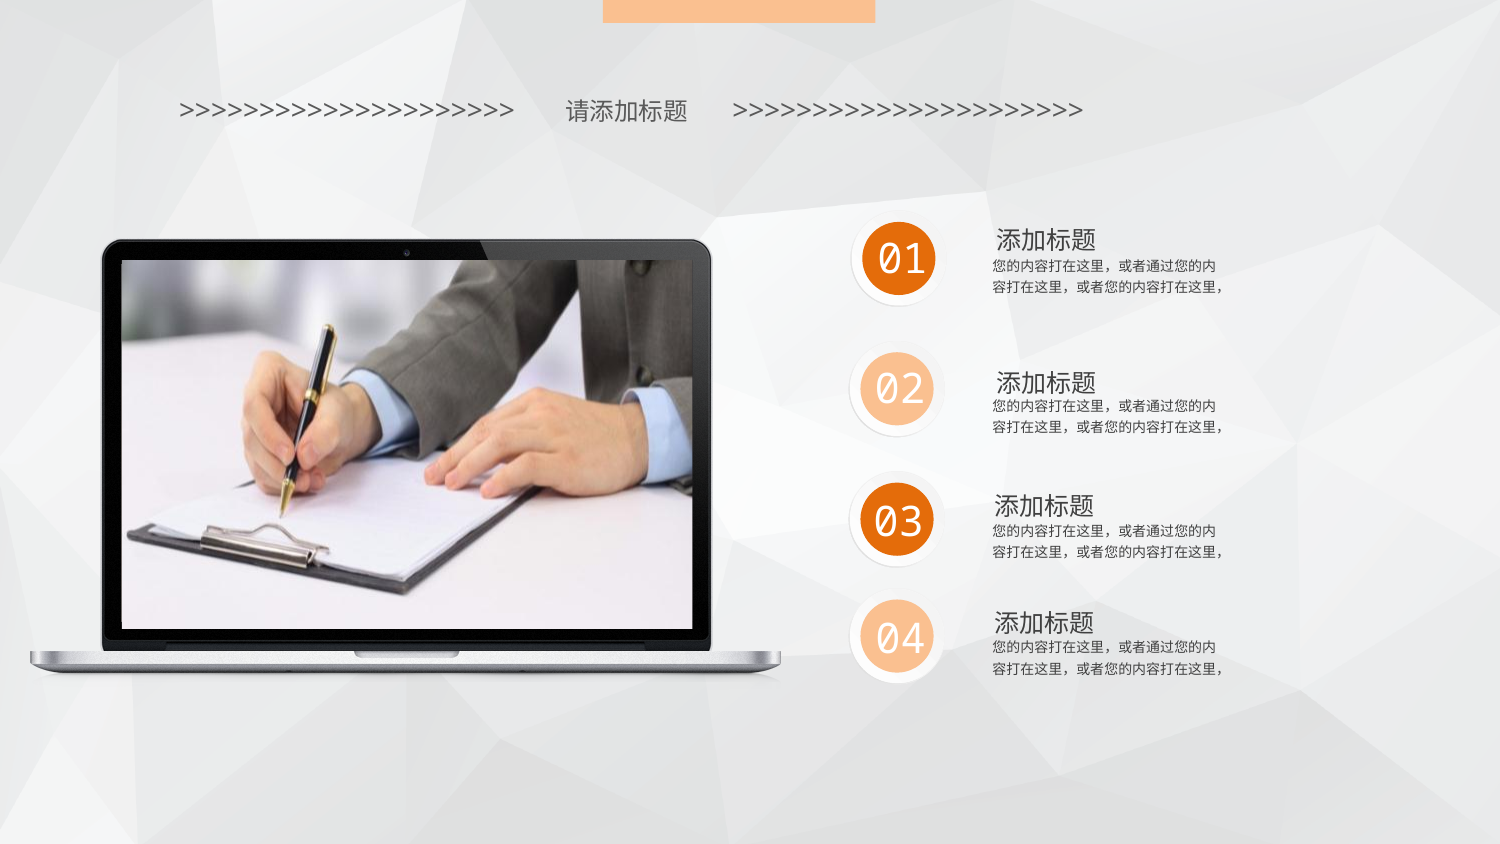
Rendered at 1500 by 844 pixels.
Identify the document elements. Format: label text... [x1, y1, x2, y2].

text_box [29, 238, 781, 695]
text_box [850, 209, 948, 307]
picture [0, 0, 1500, 844]
text_box >>>>>>>>>>>>>>>>>>>>> 请添加标题 >>>>>>>>>>>>>>>>>>>>>> [166, 74, 1375, 135]
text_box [848, 587, 946, 685]
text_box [981, 475, 1240, 568]
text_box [848, 470, 946, 568]
text_box [601, 0, 877, 25]
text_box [981, 209, 1240, 303]
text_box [848, 340, 946, 438]
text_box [981, 352, 1240, 443]
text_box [981, 591, 1240, 685]
